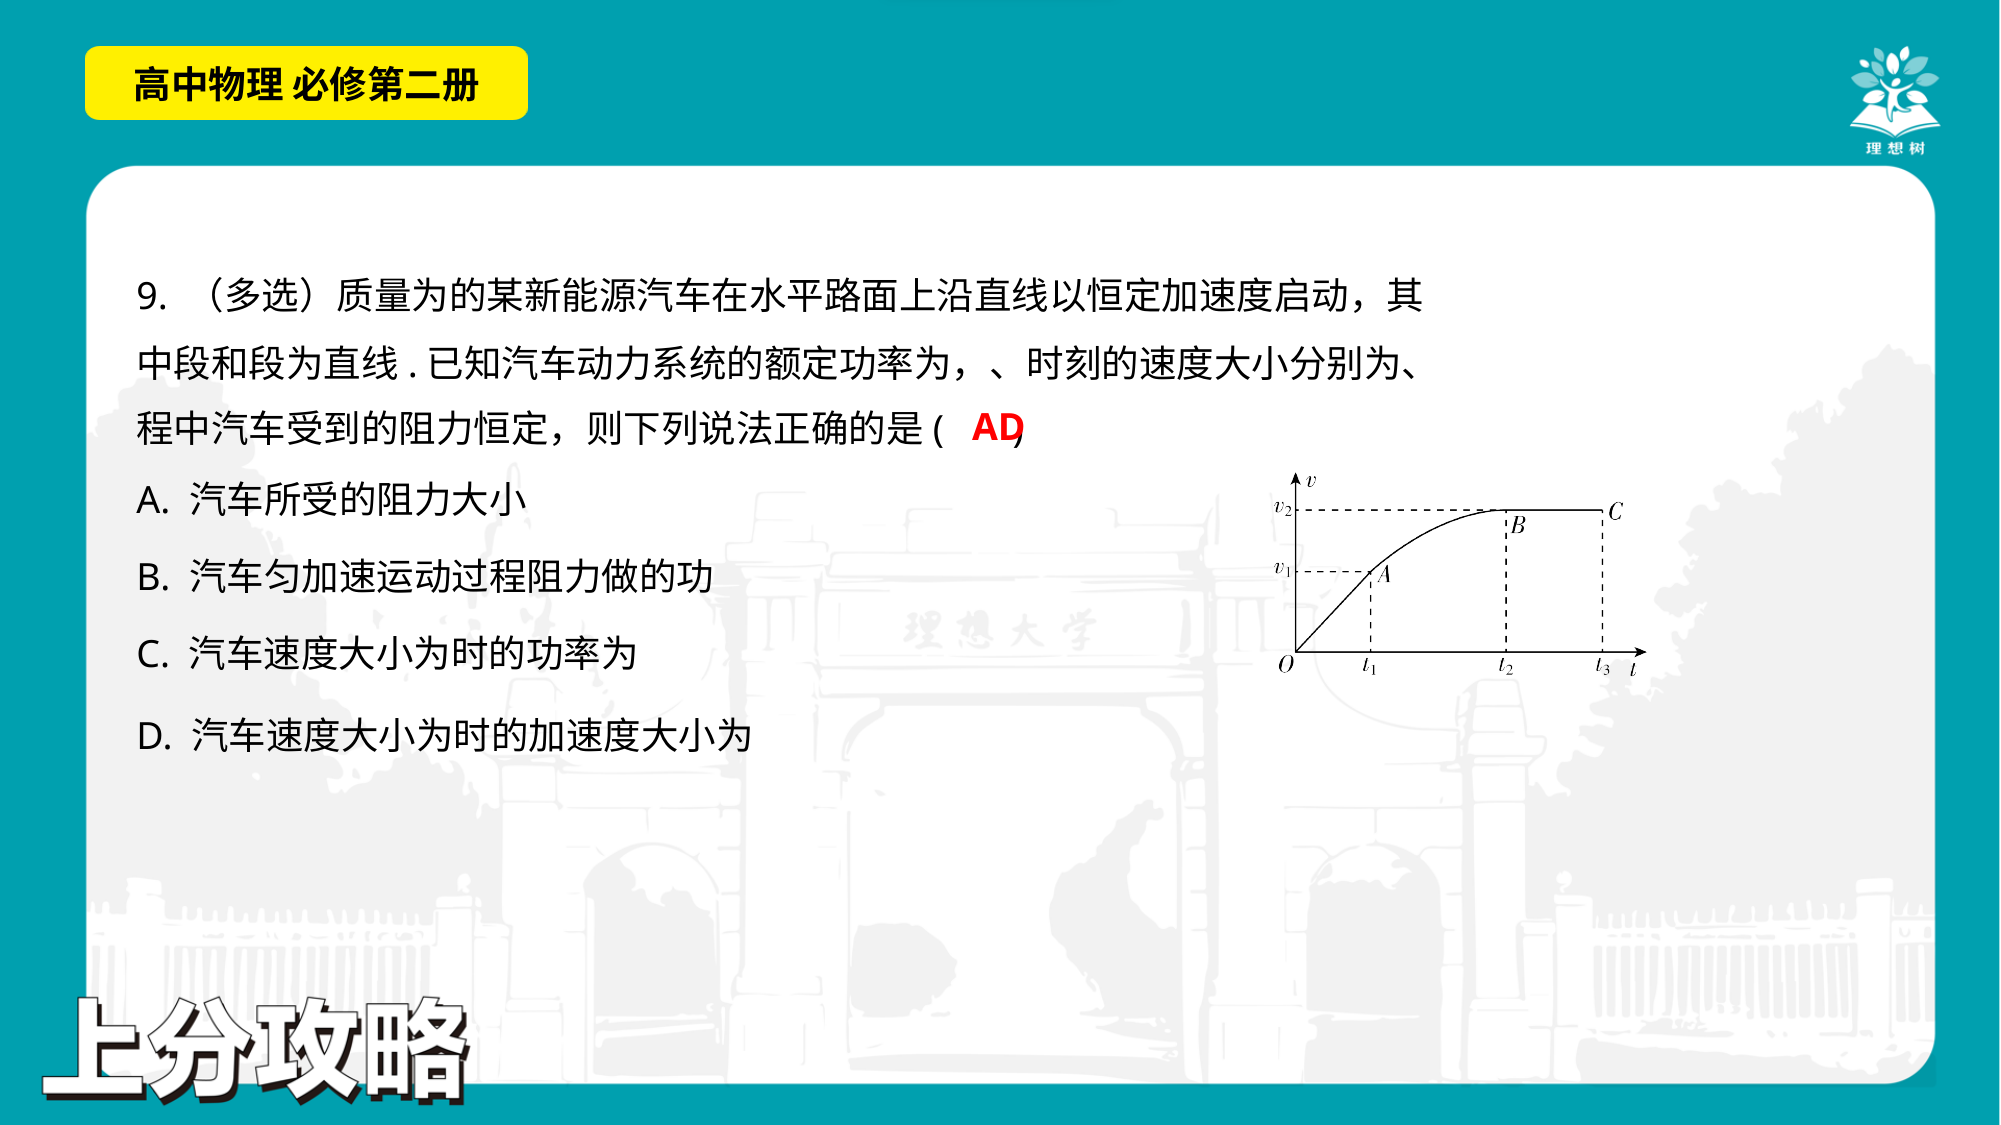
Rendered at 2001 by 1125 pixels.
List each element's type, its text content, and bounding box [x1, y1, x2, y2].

picture [0, 0, 2000, 1125]
text_box AD [958, 383, 1040, 442]
